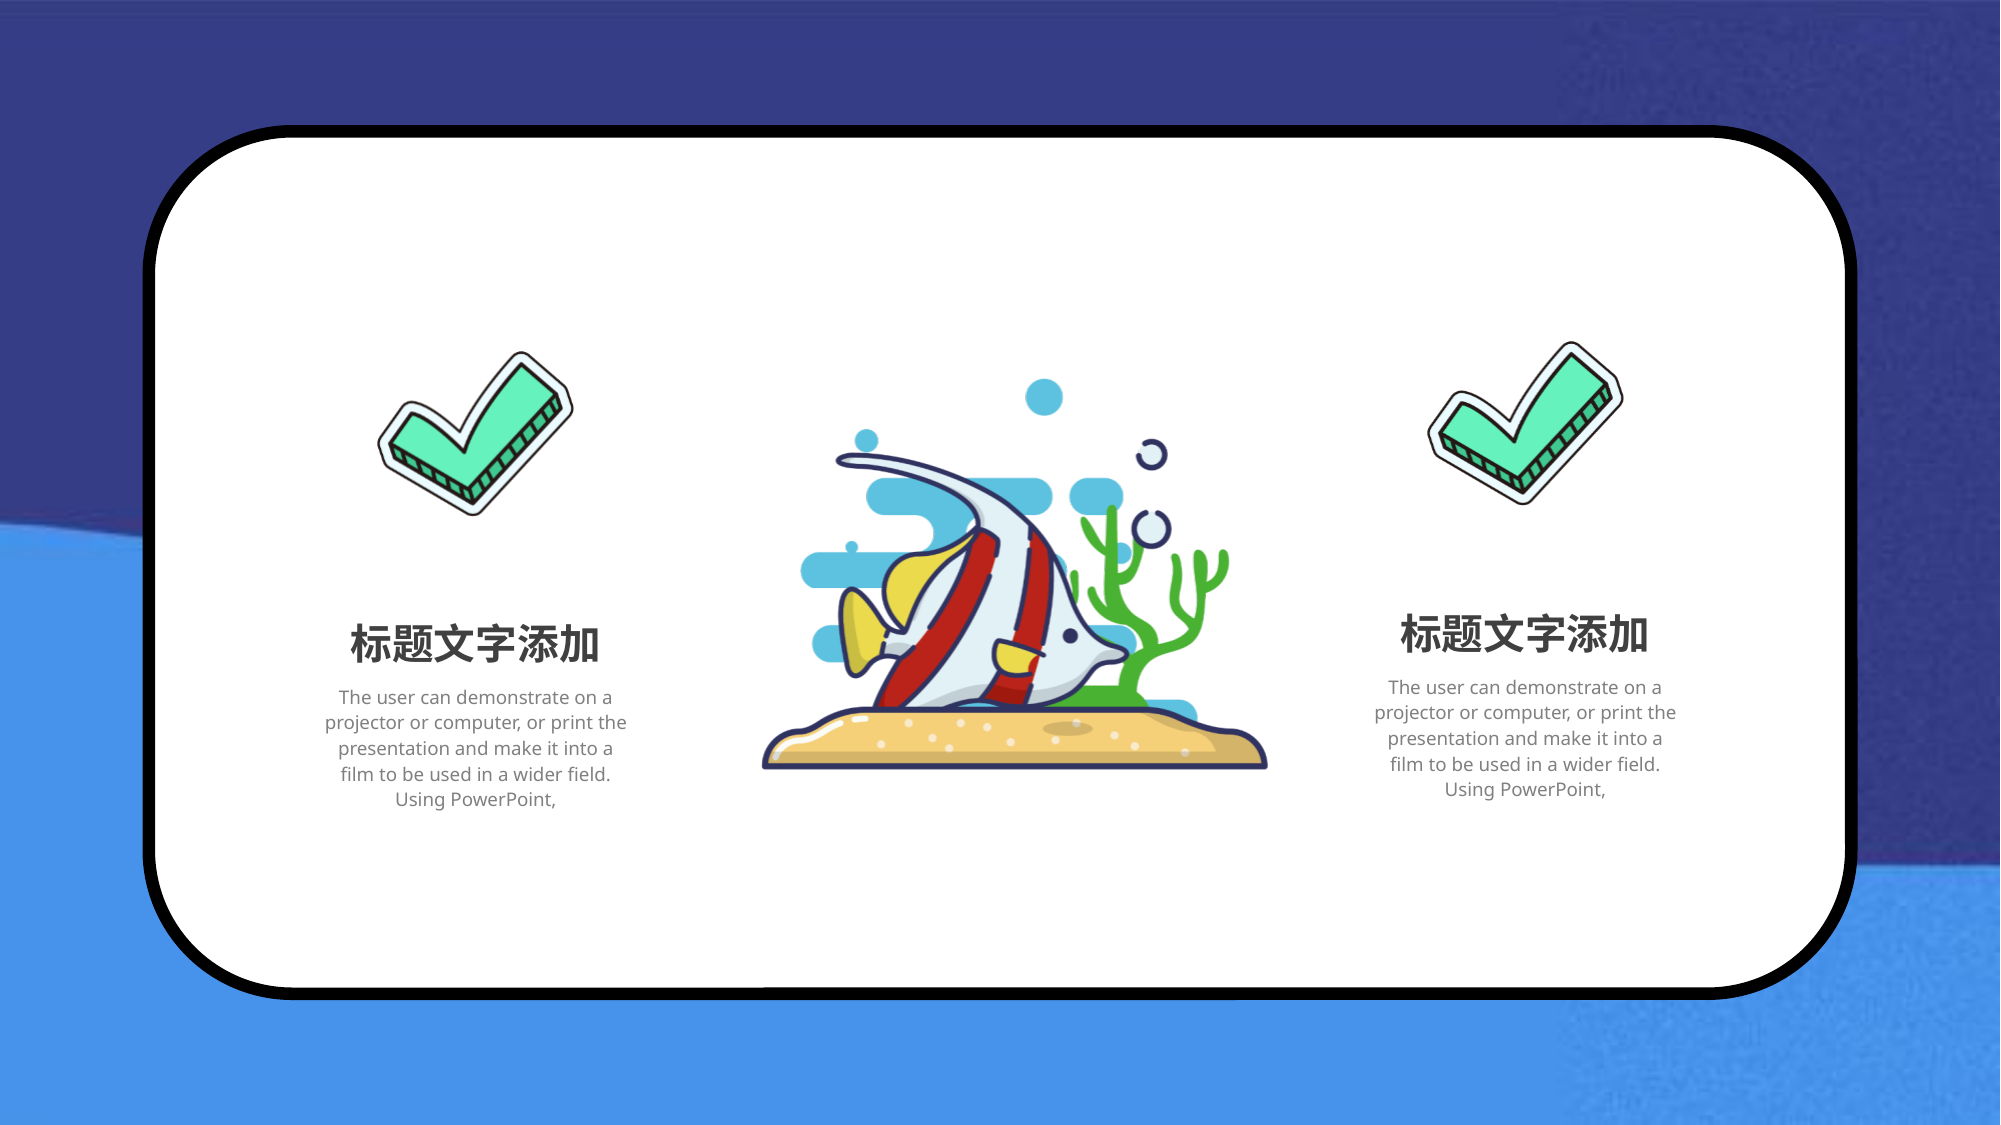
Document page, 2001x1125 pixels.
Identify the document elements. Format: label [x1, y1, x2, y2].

text_box [189, 600, 762, 793]
picture [0, 0, 2000, 1125]
text_box [1239, 590, 1812, 782]
